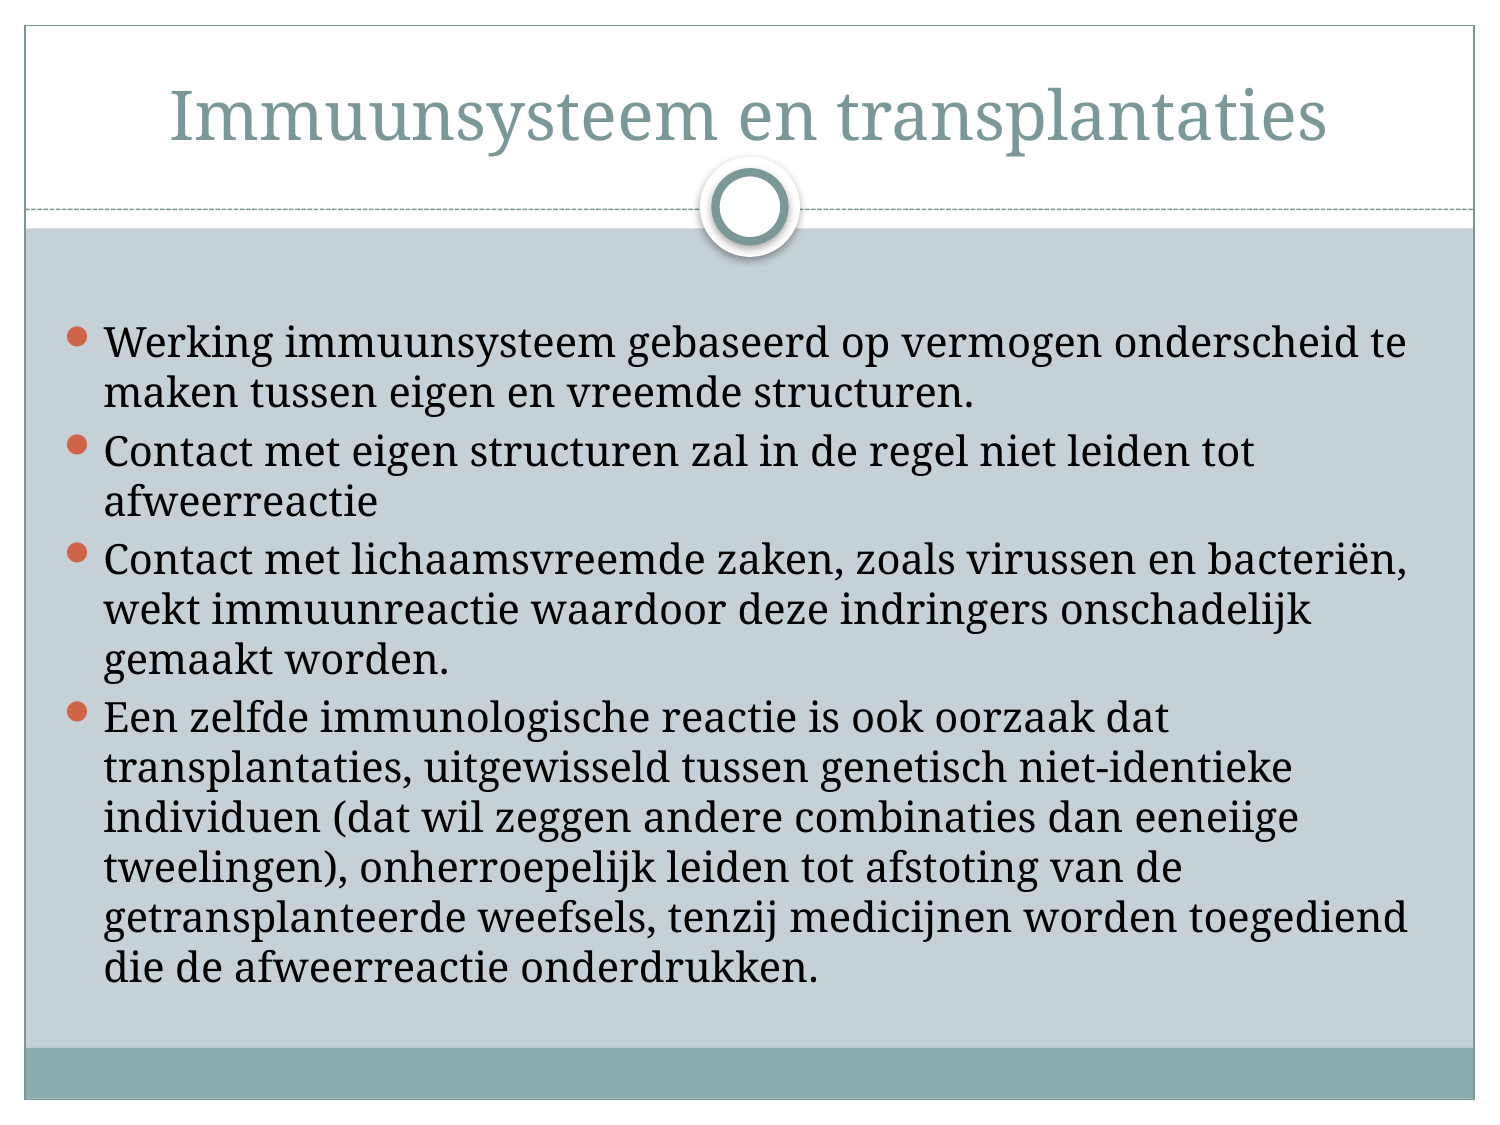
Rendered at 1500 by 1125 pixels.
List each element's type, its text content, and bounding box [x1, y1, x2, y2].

title Immuunsysteem en transplantaties [49, 37, 1450, 162]
list Werking immuunsysteem gebaseerd op vermogen onderscheid te maken tussen eigen en vreemde structuren. Contact met eigen structuren zal in de regel niet leiden tot afweerreactie Contact met lichaamsvreemde zaken, zoals virussen en bacteriën, wekt immuunreactie waardoor deze indringers onschadelijk gemaakt worden. Een zelfde immunologische reactie is ook oorzaak dat transplantaties, uitgewisseld tussen genetisch niet-identieke individuen (dat wil zeggen andere combinaties dan eeneiige tweelingen), onherroepelijk leiden tot afstoting van de getransplanteerde weefsels, tenzij medicijnen worden toegediend die de afweerreactie onderdrukken. [49, 250, 1445, 1001]
